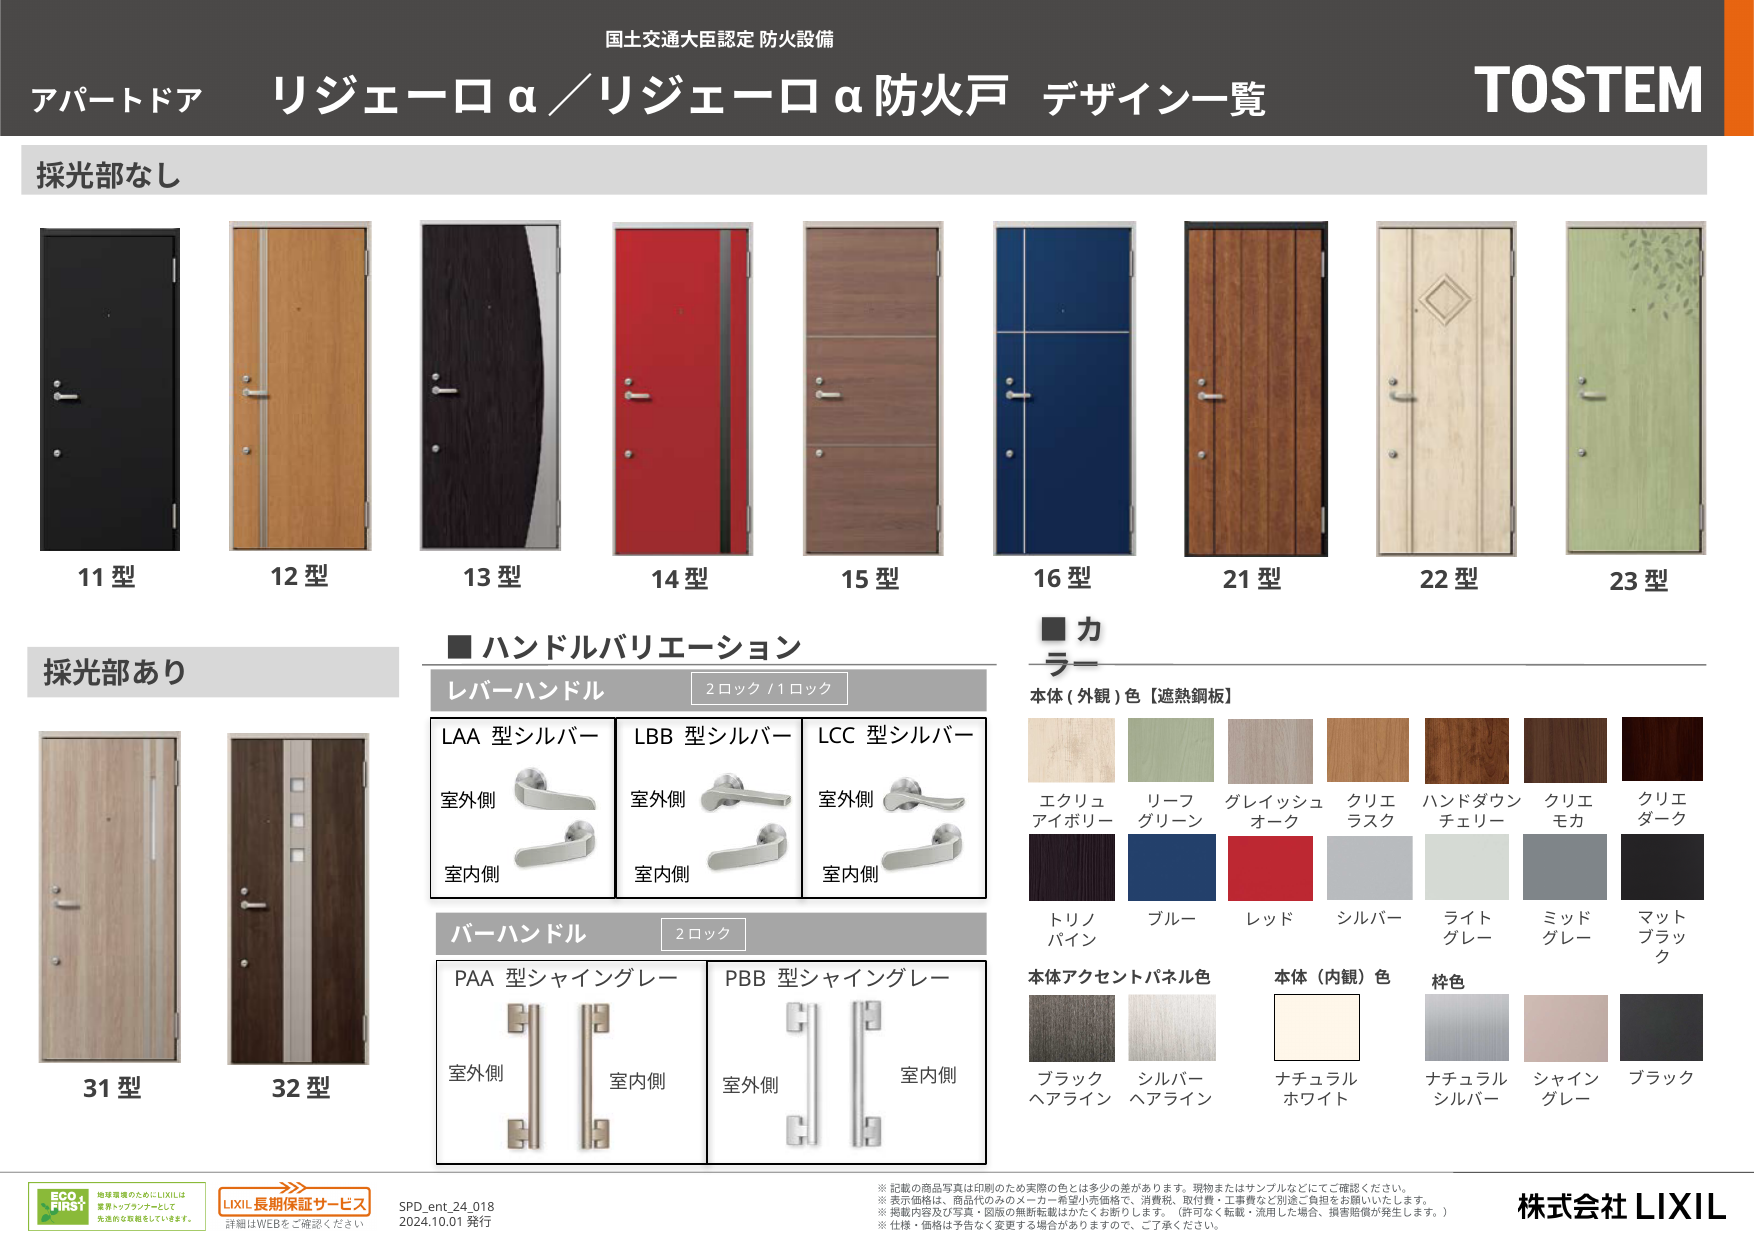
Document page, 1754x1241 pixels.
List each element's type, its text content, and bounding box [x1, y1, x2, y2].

text_box [21, 145, 1708, 195]
text_box ブラック ヘアライン [1008, 1061, 1109, 1117]
text_box デザイン一覧 [1041, 76, 1506, 122]
text_box ハンドダウンチェリー [1405, 783, 1525, 839]
text_box ■カラー [996, 610, 1148, 682]
text_box 31型 [83, 1072, 151, 1103]
text_box [430, 749, 611, 899]
text_box [27, 646, 400, 698]
text_box [430, 717, 615, 722]
text_box 21型 [1222, 565, 1290, 594]
picture [557, 983, 632, 1165]
picture [1184, 221, 1329, 557]
picture [39, 227, 181, 552]
picture [0, 0, 1754, 136]
picture [1523, 834, 1607, 900]
picture [657, 758, 796, 879]
picture [1127, 834, 1216, 901]
picture [612, 221, 754, 556]
picture [992, 220, 1137, 556]
picture [802, 221, 944, 556]
text_box レッド [1226, 907, 1313, 937]
text_box 国土交通大臣認定 防火設備 [605, 27, 835, 51]
text_box 室内側 [444, 862, 530, 886]
text_box 11型 [77, 561, 145, 592]
picture [1028, 995, 1115, 1062]
picture [1028, 834, 1115, 901]
text_box 室内側 [907, 1063, 986, 1087]
text_box シルバー [1317, 900, 1421, 936]
text_box レバーハンドル [430, 672, 987, 712]
text_box 16型 [1032, 563, 1100, 593]
picture [1327, 836, 1413, 901]
picture [209, 1182, 377, 1231]
text_box トリノ パイン [1029, 907, 1115, 958]
text_box 12型 [269, 560, 337, 591]
picture [1524, 718, 1607, 783]
text_box 室内側 [635, 1069, 696, 1093]
picture [228, 221, 372, 552]
text_box SPD_ent_24_018 2024.10.01発行 [399, 1199, 606, 1230]
picture [1375, 221, 1518, 557]
text_box ナチュラル シルバー [1405, 1061, 1504, 1117]
picture [1565, 221, 1707, 556]
picture [1425, 834, 1510, 901]
picture [1620, 994, 1703, 1061]
text_box [616, 717, 800, 723]
text_box 本体(外観)色【遮熱鋼板】 [1015, 678, 1314, 713]
text_box 室外側 [440, 788, 461, 811]
text_box ライトグレー [1426, 907, 1509, 955]
picture [1518, 1193, 1726, 1219]
text_box 14型 [650, 564, 718, 594]
text_box 本体（内観）色 [1259, 959, 1438, 995]
text_box シャイン グレー [1504, 1061, 1628, 1117]
text_box ブラック [1608, 1060, 1715, 1096]
text_box PAA 型シャイングレー [440, 964, 694, 991]
picture [766, 981, 904, 1163]
text_box 採光部なし [21, 150, 987, 200]
text_box マット ブラック [1614, 899, 1711, 975]
text_box 室外側 [448, 1061, 485, 1084]
text_box 室外側 [722, 1073, 761, 1097]
text_box 13型 [462, 561, 530, 592]
text_box 室内側 [822, 862, 830, 885]
text_box ミッドグレー [1524, 900, 1610, 956]
text_box グレイッシュ オーク [1207, 784, 1328, 840]
picture [1621, 717, 1703, 782]
text_box ブルー [1129, 907, 1215, 937]
text_box リーフ グリーン [1117, 783, 1207, 839]
picture [832, 762, 973, 879]
picture [227, 733, 370, 1065]
text_box [801, 717, 987, 721]
text_box [706, 960, 987, 1165]
picture [419, 219, 562, 552]
text_box 室内側 [634, 862, 655, 885]
text_box 本体アクセントパネル色 [1012, 959, 1233, 995]
text_box 2ロック [661, 918, 746, 951]
picture [1326, 718, 1410, 783]
text_box 室外側 [630, 787, 652, 811]
text_box PBB 型シャイングレー [706, 964, 970, 991]
text_box 採光部あり [28, 647, 214, 698]
text_box [616, 750, 796, 899]
picture [1621, 834, 1704, 900]
picture [1228, 836, 1313, 901]
picture [1228, 718, 1314, 784]
text_box ■ハンドルバリエーション [430, 621, 936, 662]
picture [38, 731, 182, 1063]
text_box アパートドア [29, 82, 205, 118]
text_box 枠色 [1416, 964, 1482, 1000]
text_box バーハンドル [435, 912, 987, 955]
text_box 15型 [840, 563, 908, 594]
text_box 室外側 [818, 787, 829, 811]
text_box [436, 960, 705, 1165]
picture [1424, 718, 1509, 784]
picture [1424, 994, 1509, 1061]
text_box シルバー ヘアライン [1109, 1061, 1232, 1117]
text_box クリエ ダーク [1619, 786, 1705, 835]
text_box LAA 型シルバー [422, 722, 620, 749]
picture [1274, 994, 1360, 1061]
picture [1127, 994, 1216, 1061]
text_box 22型 [1420, 566, 1488, 594]
text_box エクリュ アイボリー [1015, 783, 1117, 839]
text_box LBB 型シルバー [582, 723, 845, 750]
picture [1523, 995, 1608, 1062]
text_box クリエ モカ [1525, 783, 1612, 839]
text_box リジェーロα／リジェーロα防火戸 [267, 66, 1011, 122]
picture [490, 983, 555, 1165]
text_box 23型 [1609, 564, 1677, 595]
picture [28, 1182, 206, 1231]
text_box クリエ ラスク [1328, 791, 1405, 834]
picture [1127, 717, 1214, 783]
text_box ナチュラル ホワイト [1254, 1061, 1378, 1117]
text_box 32型 [271, 1073, 339, 1103]
picture [1028, 718, 1115, 783]
text_box 2ロック / 1ロック [691, 672, 848, 705]
text_box LCC 型シルバー [766, 721, 1024, 749]
text_box [801, 749, 987, 899]
picture [465, 758, 604, 877]
